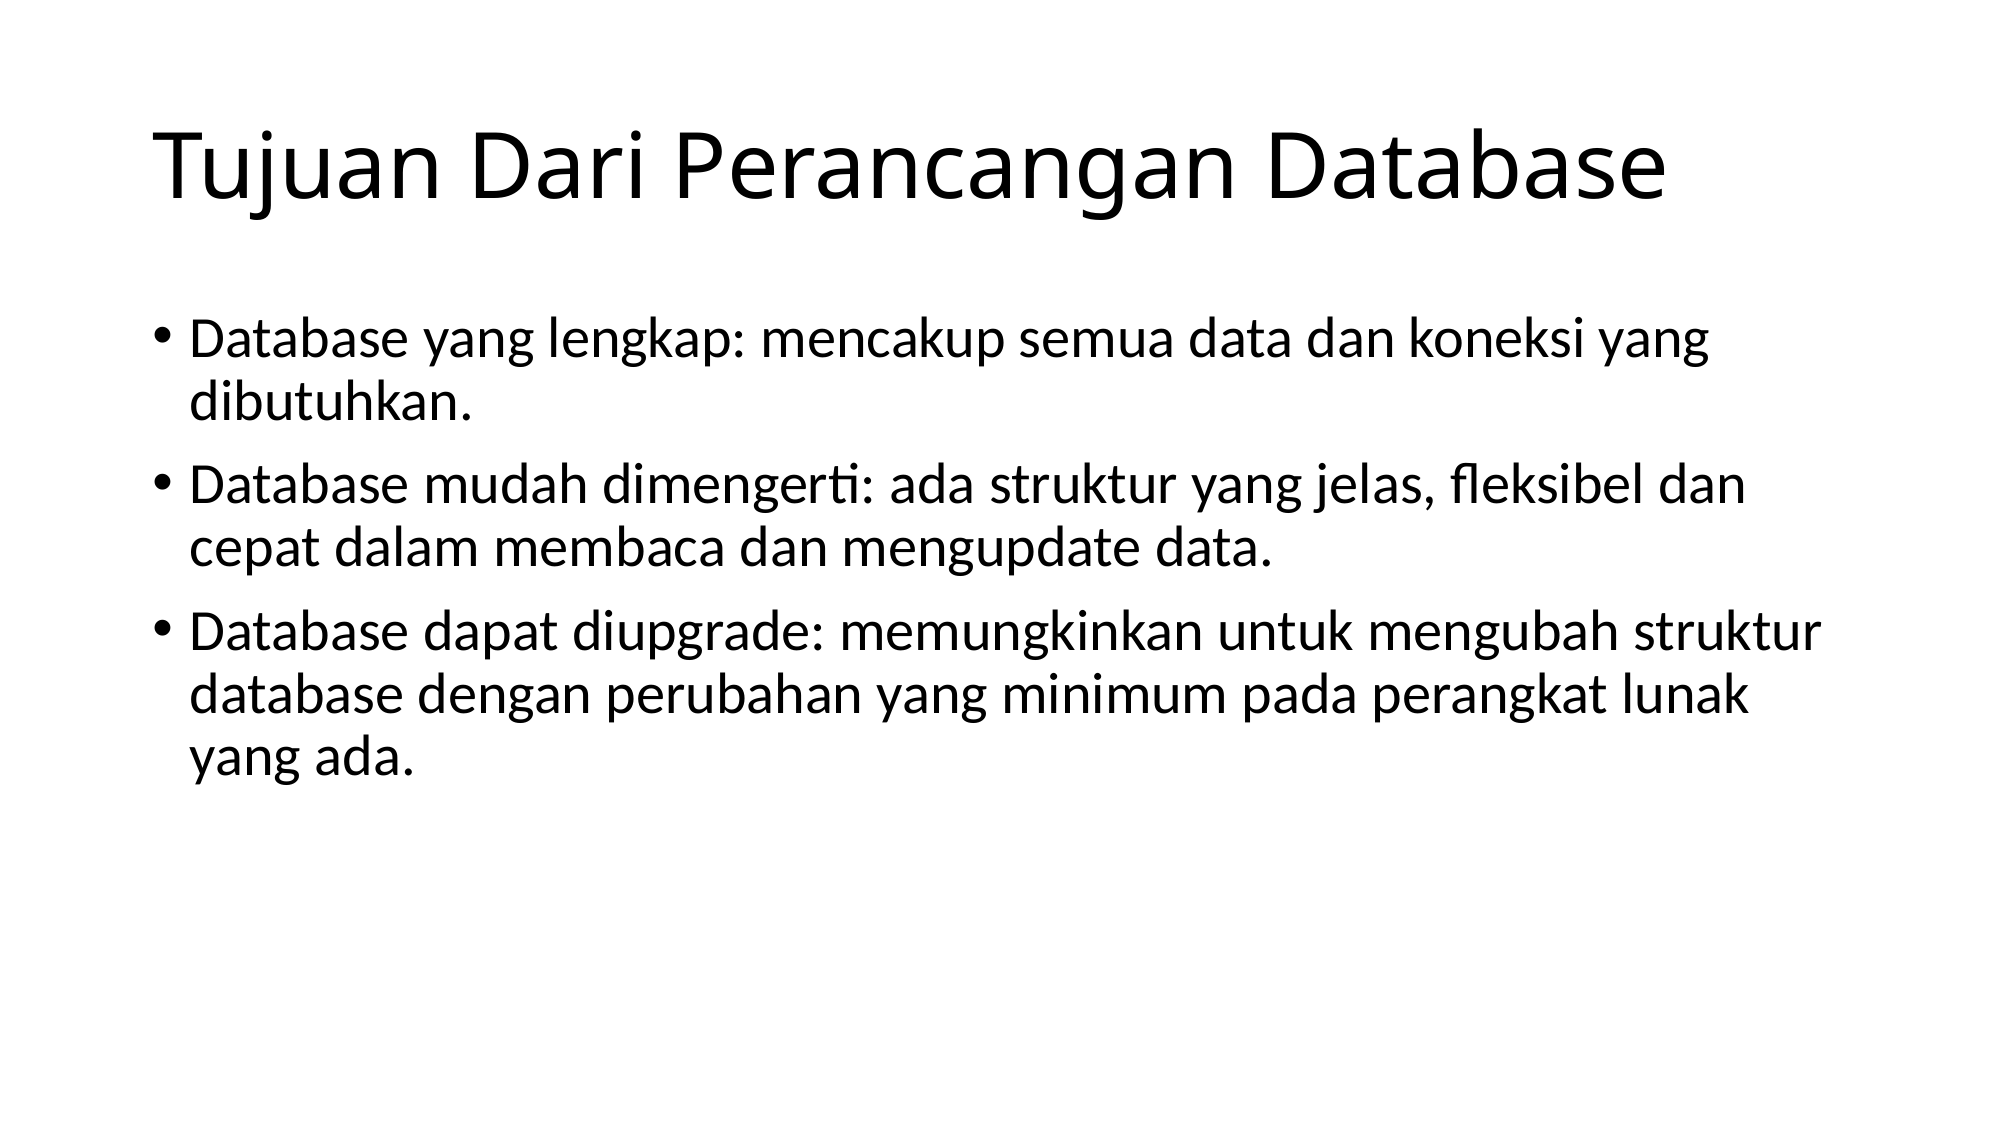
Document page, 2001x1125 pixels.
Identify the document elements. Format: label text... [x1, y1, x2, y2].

list Database yang lengkap: mencakup semua data dan koneksi yang dibutuhkan. Database mudah dimengerti: ada struktur yang jelas, fleksibel dan cepat dalam membaca dan mengupdate data. Database dapat diupgrade: memungkinkan untuk mengubah struktur database dengan perubahan yang minimum pada perangkat lunak yang ada. [137, 299, 1863, 1014]
title Tujuan Dari Perancangan Database [137, 59, 1863, 278]
